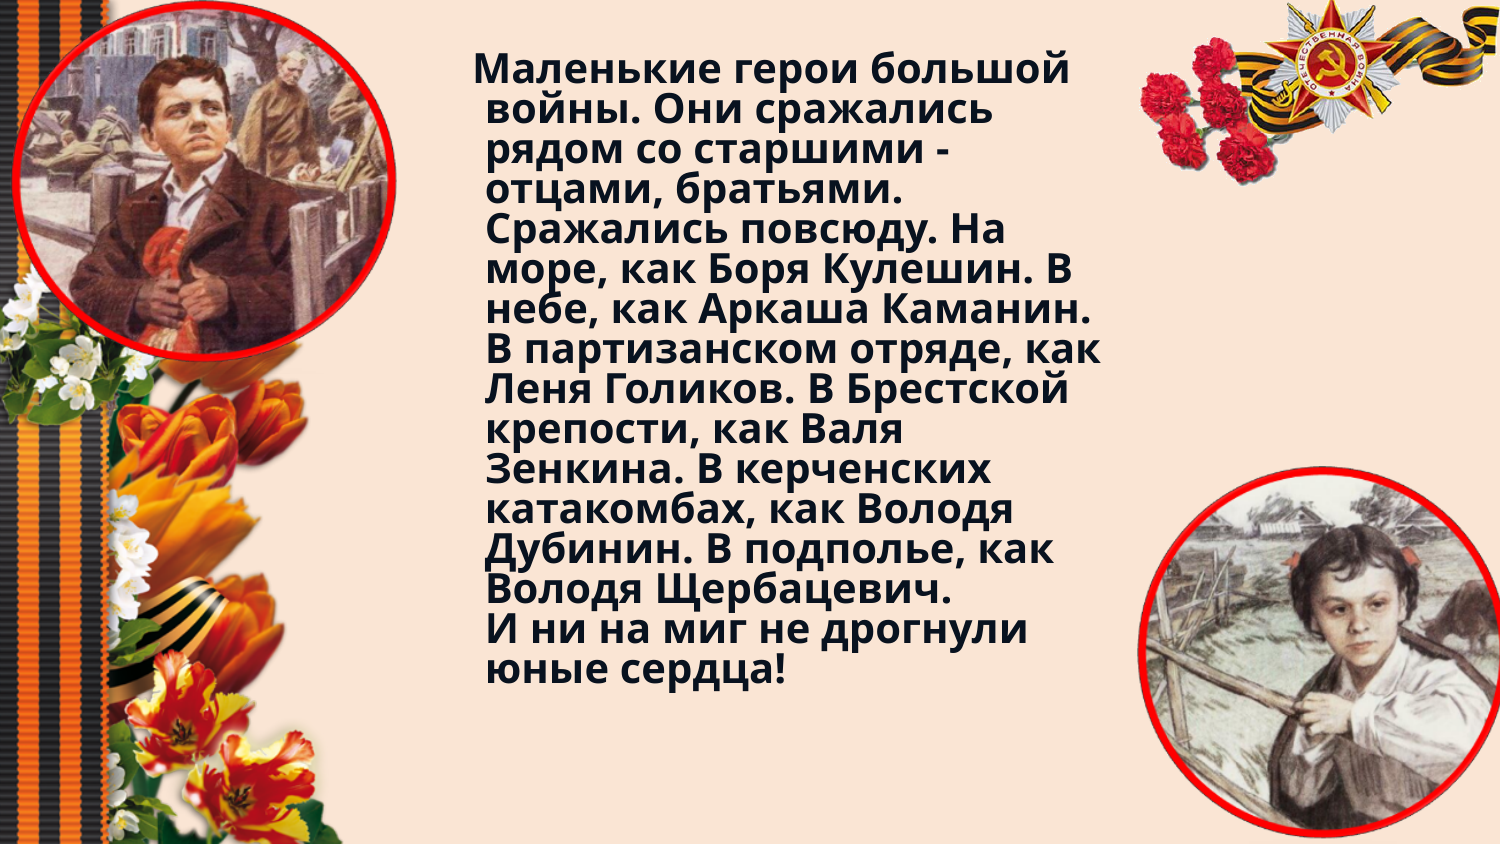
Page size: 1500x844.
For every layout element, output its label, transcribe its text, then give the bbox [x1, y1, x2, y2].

picture [1139, 0, 1500, 187]
picture [0, 0, 408, 844]
list Маленькие герои большой войны. Они сражались рядом со старшими - отцами, братьями. Сражались повсюду. На море, как Боря Кулешин. В небе, как Аркаша Каманин. В партизанском отряде, как Леня Голиков. В Брестской крепости, как Валя Зенкина. В керченских катакомбах, как Володя Дубинин. В подполье, как Володя Щербацевич. И ни на миг не дрогнули юные сердца! [424, 43, 1124, 812]
picture [1127, 465, 1500, 844]
